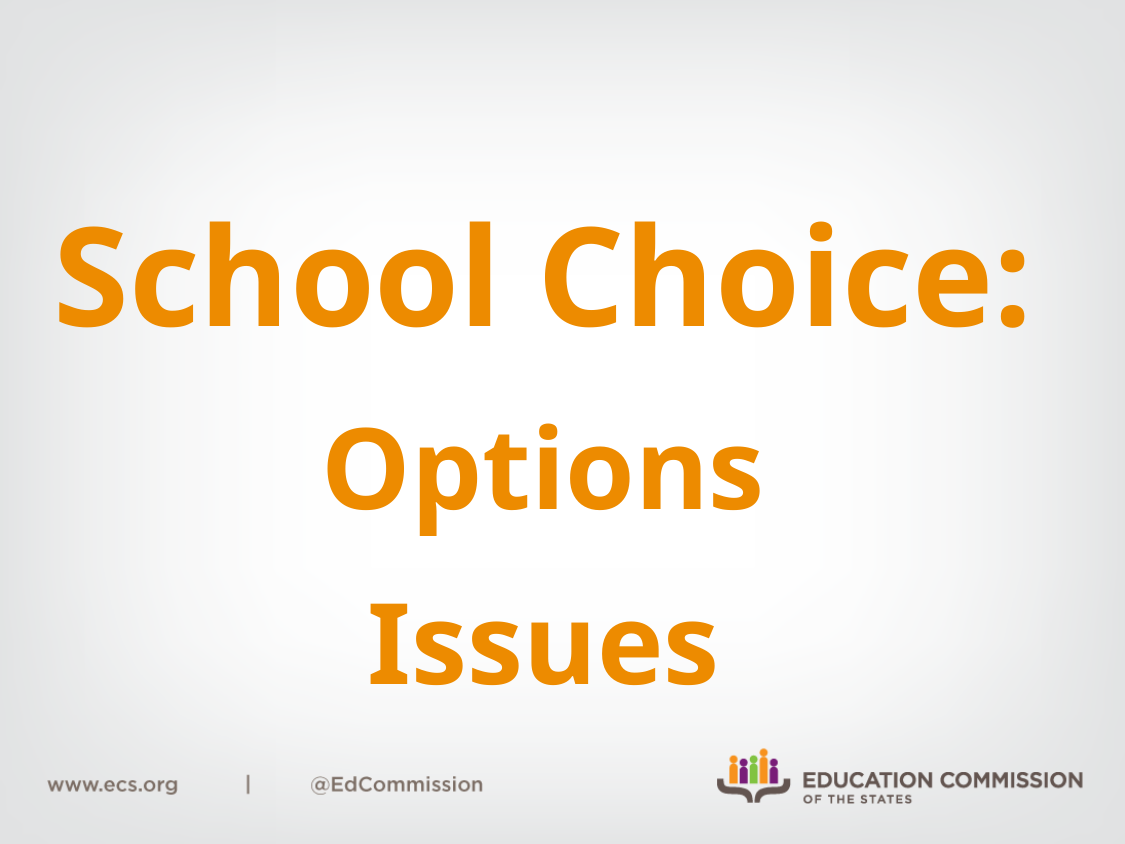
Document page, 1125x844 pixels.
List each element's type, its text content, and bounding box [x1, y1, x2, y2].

list School Choice: Options Issues [37, 171, 1050, 729]
picture [0, 0, 1125, 844]
